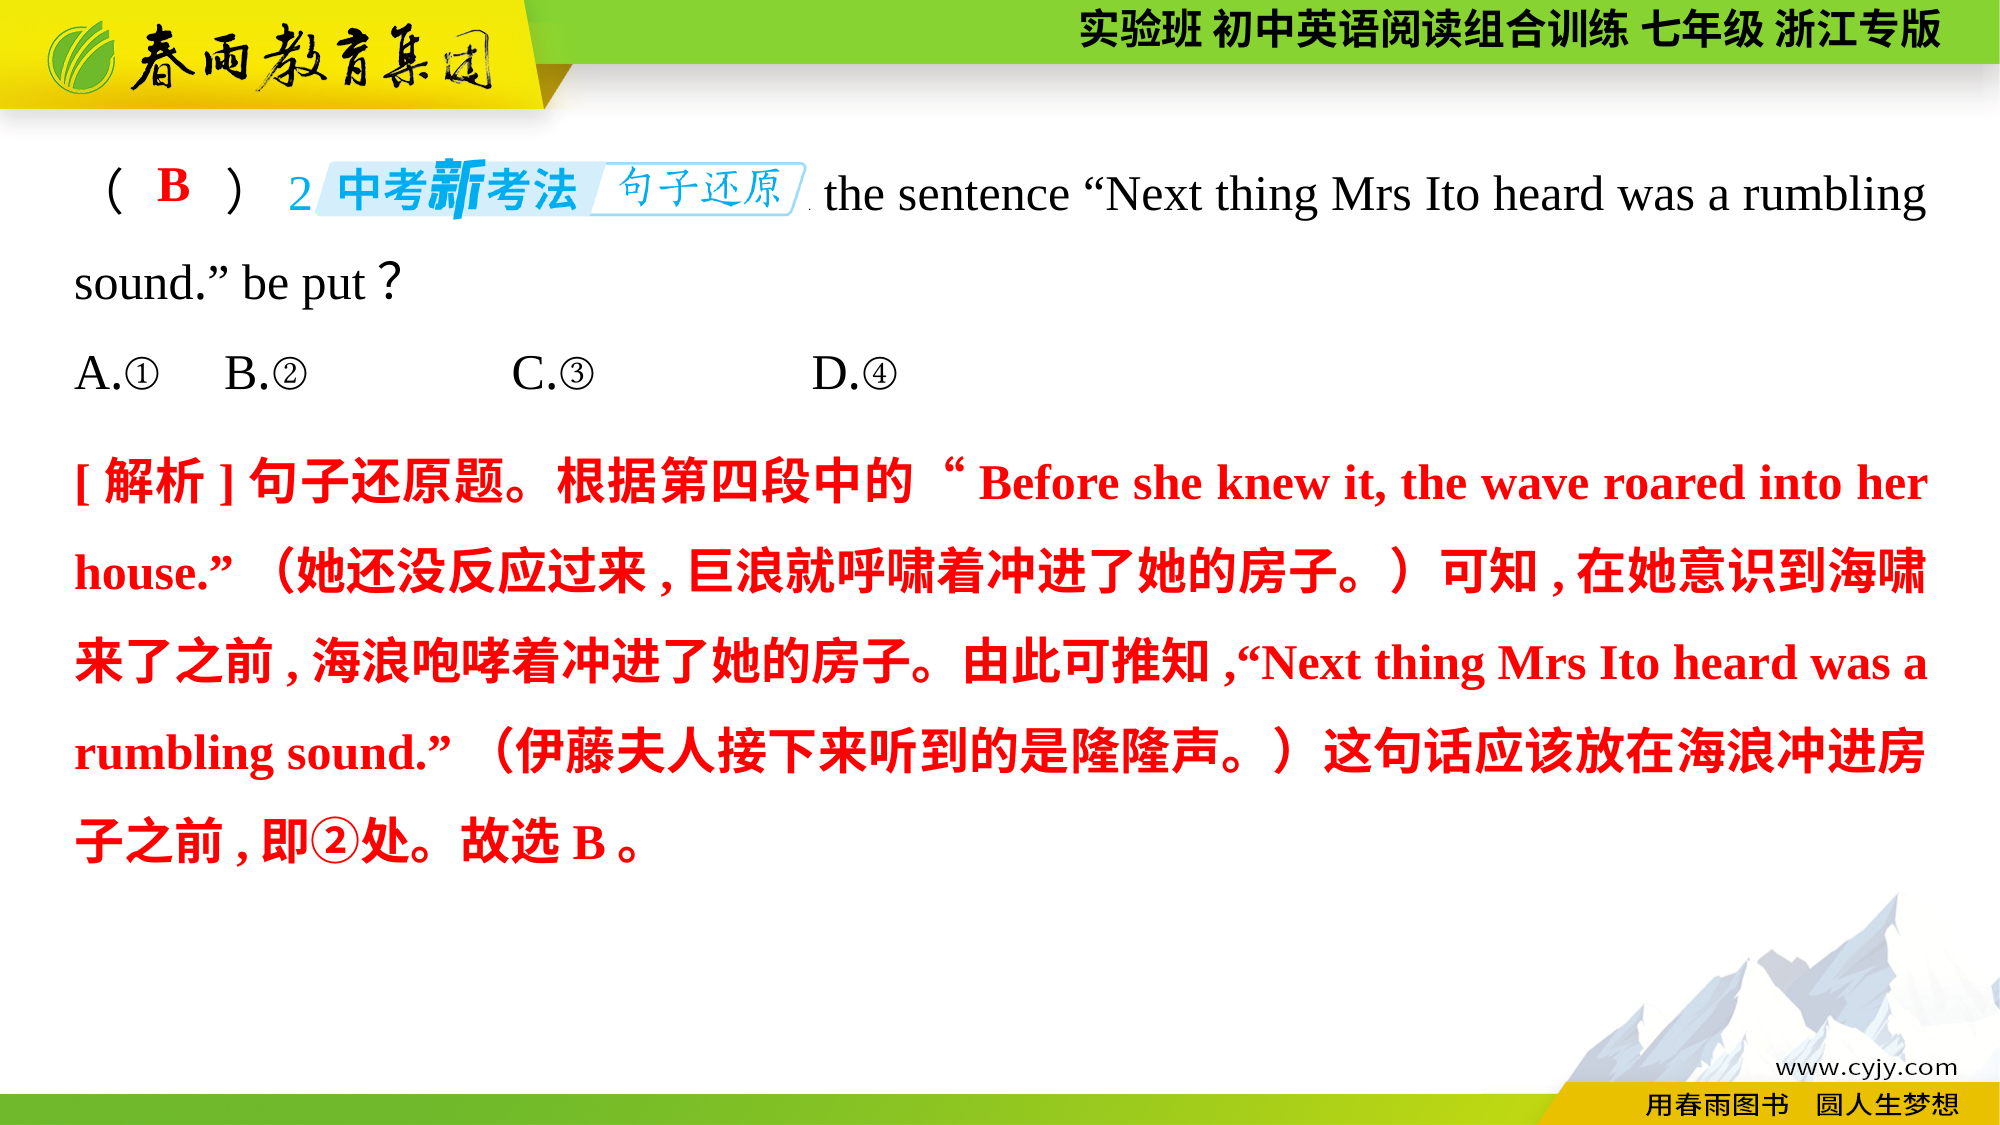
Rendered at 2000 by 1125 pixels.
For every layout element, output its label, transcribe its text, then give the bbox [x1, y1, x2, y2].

text_box B [142, 144, 206, 219]
picture [0, 0, 2000, 1125]
text_box [解析]句子还原题。根据第四段中的“Before she knew it, the wave roared into her house.”（她还没反应过来,巨浪就呼啸着冲进了她的房子。）可知,在她意识到海啸来了之前,海浪咆哮着冲进了她的房子。由此可推知,“Next thing Mrs Ito heard was a rumbling sound.”（伊藤夫人接下来听到的是隆隆声。）这句话应该放在海浪冲进房子之前,即②处。故选B。 [59, 411, 1944, 877]
list （ ）2. Where can the sentence “Next thing Mrs Ito heard was a rumbling sound.” be put？ A.① B.② C.③ D.④ [59, 122, 1944, 399]
